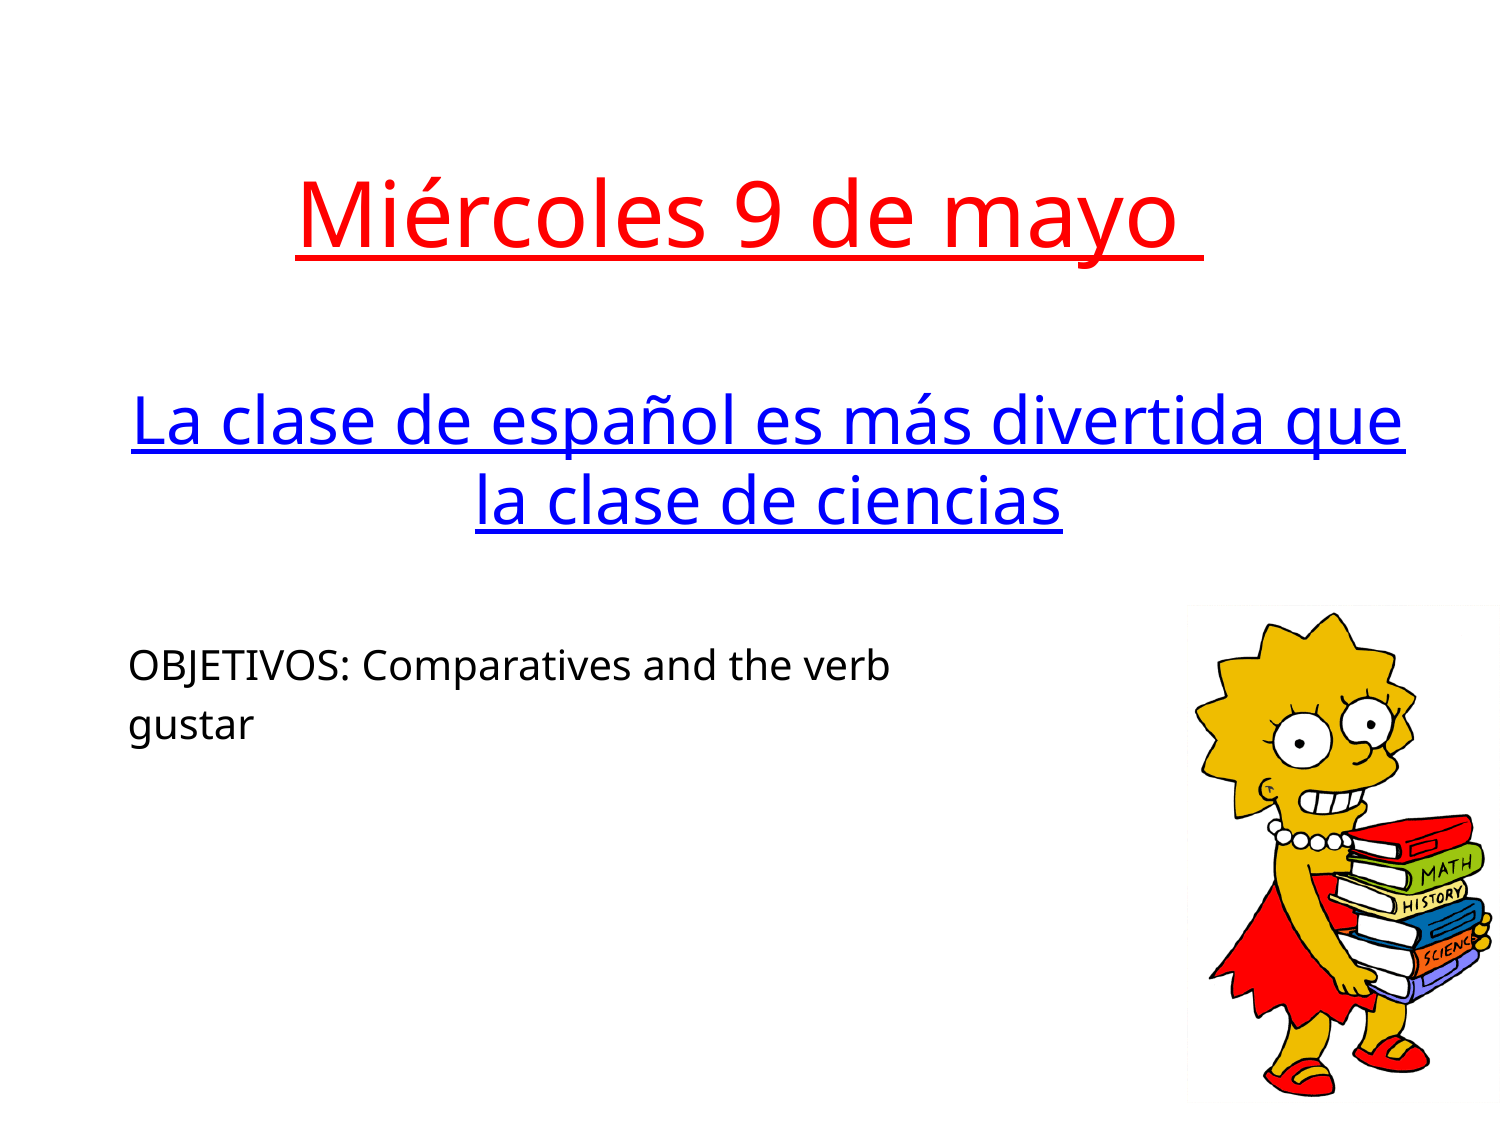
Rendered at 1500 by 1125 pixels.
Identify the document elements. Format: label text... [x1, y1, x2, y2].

subtitle La clase de español es más divertida que la clase de ciencias OBJETIVOS: Comparatives and the verb gustar [112, 370, 1426, 925]
picture [1187, 605, 1500, 1104]
title Miércoles 9 de mayo [112, 106, 1388, 316]
